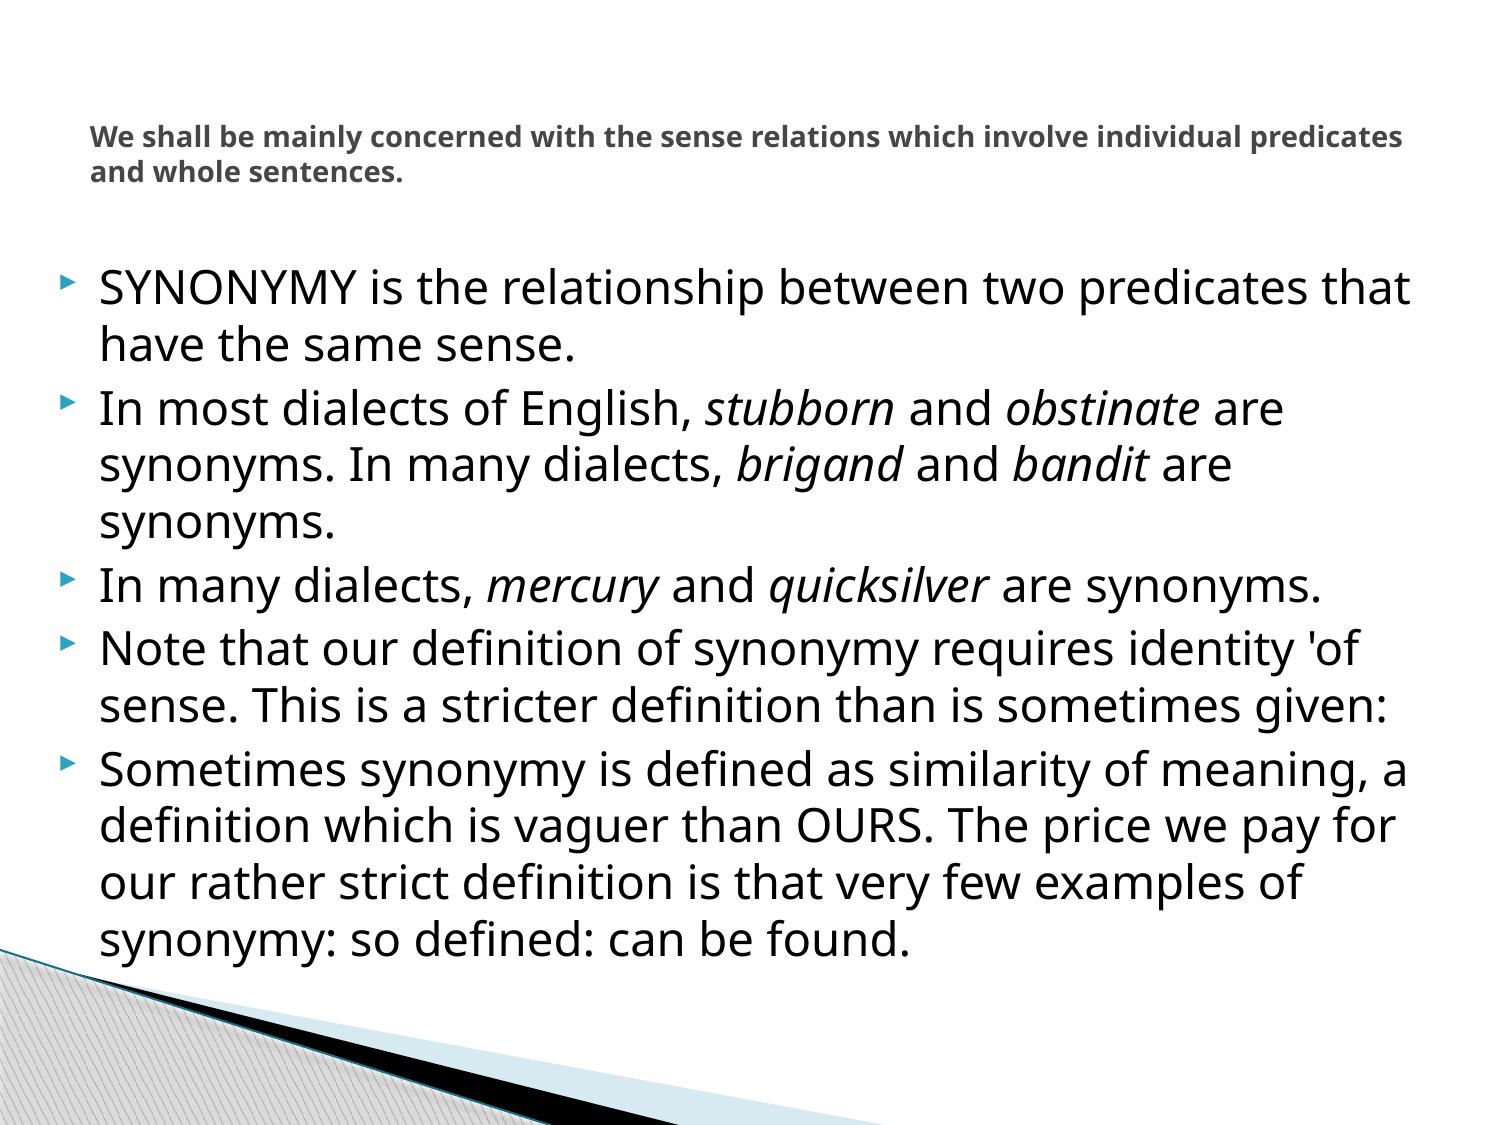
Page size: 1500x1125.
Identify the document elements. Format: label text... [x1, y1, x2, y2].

title We shall be mainly concerned with the sense relations which involve individual predicates and whole sentences. [75, 75, 1425, 233]
list SYNONYMY is the relationship between two predicates that have the same sense. In most dialects of English, stubborn and obstinate are synonyms. In many dialects, brigand and bandit are synonyms. In many dialects, mercury and quicksilver are synonyms. Note that our definition of synonymy requires identity 'of sense. This is a stricter definition than is sometimes given: Sometimes synonymy is defined as similarity of meaning, a definition which is vaguer than OURS. The price we pay for our rather strict definition is that very few examples of synonymy: so defined: can be found. [24, 249, 1475, 986]
